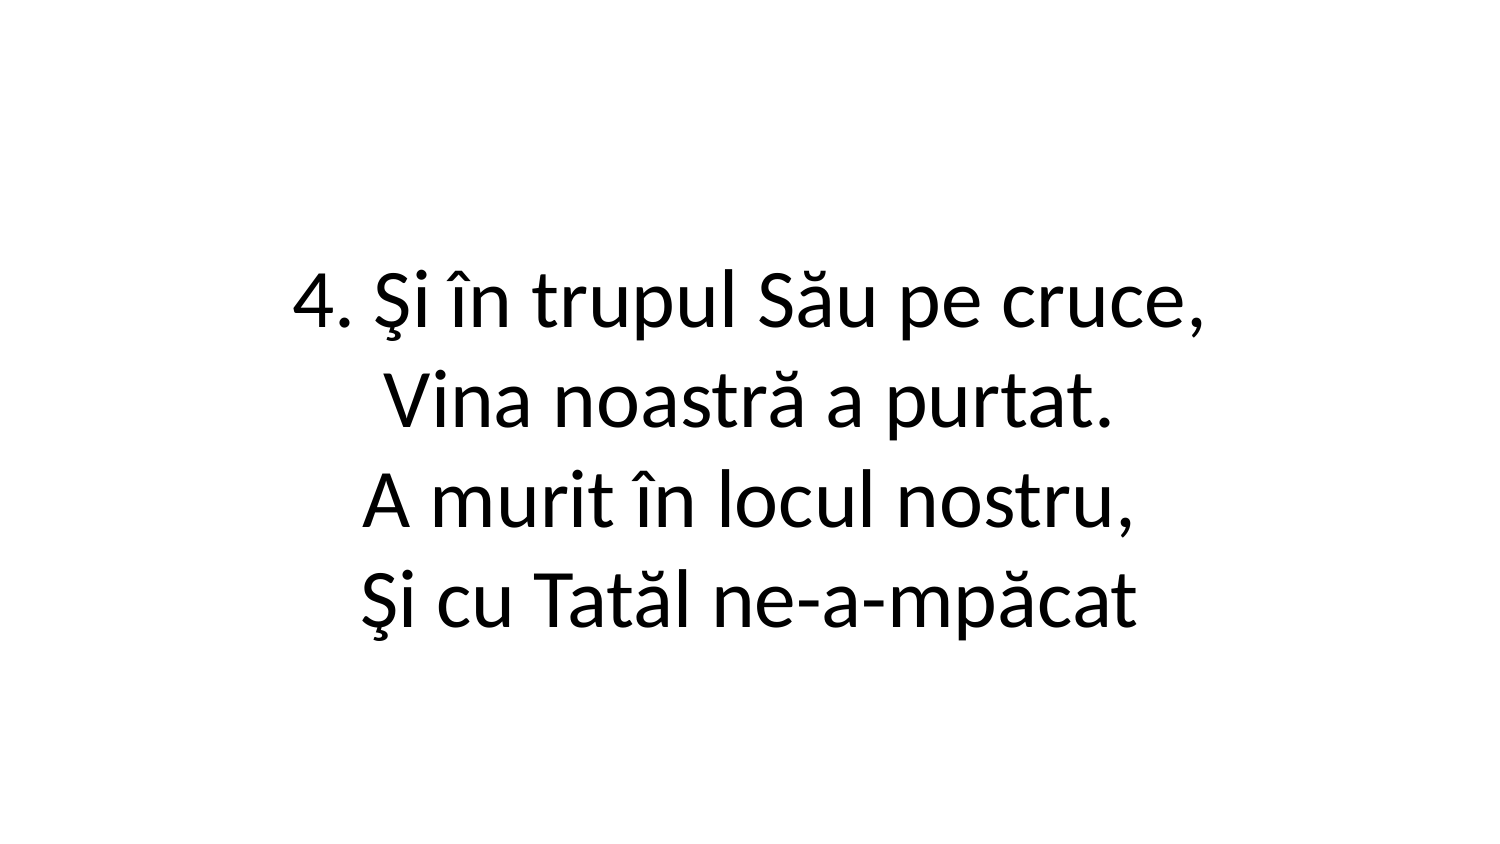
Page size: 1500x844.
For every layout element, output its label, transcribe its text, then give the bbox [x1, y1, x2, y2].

text_box 4. Şi în trupul Său pe cruce, Vina noastră a purtat. A murit în locul nostru, Şi cu Tatăl ne-a-mpăcat [277, 192, 1223, 652]
